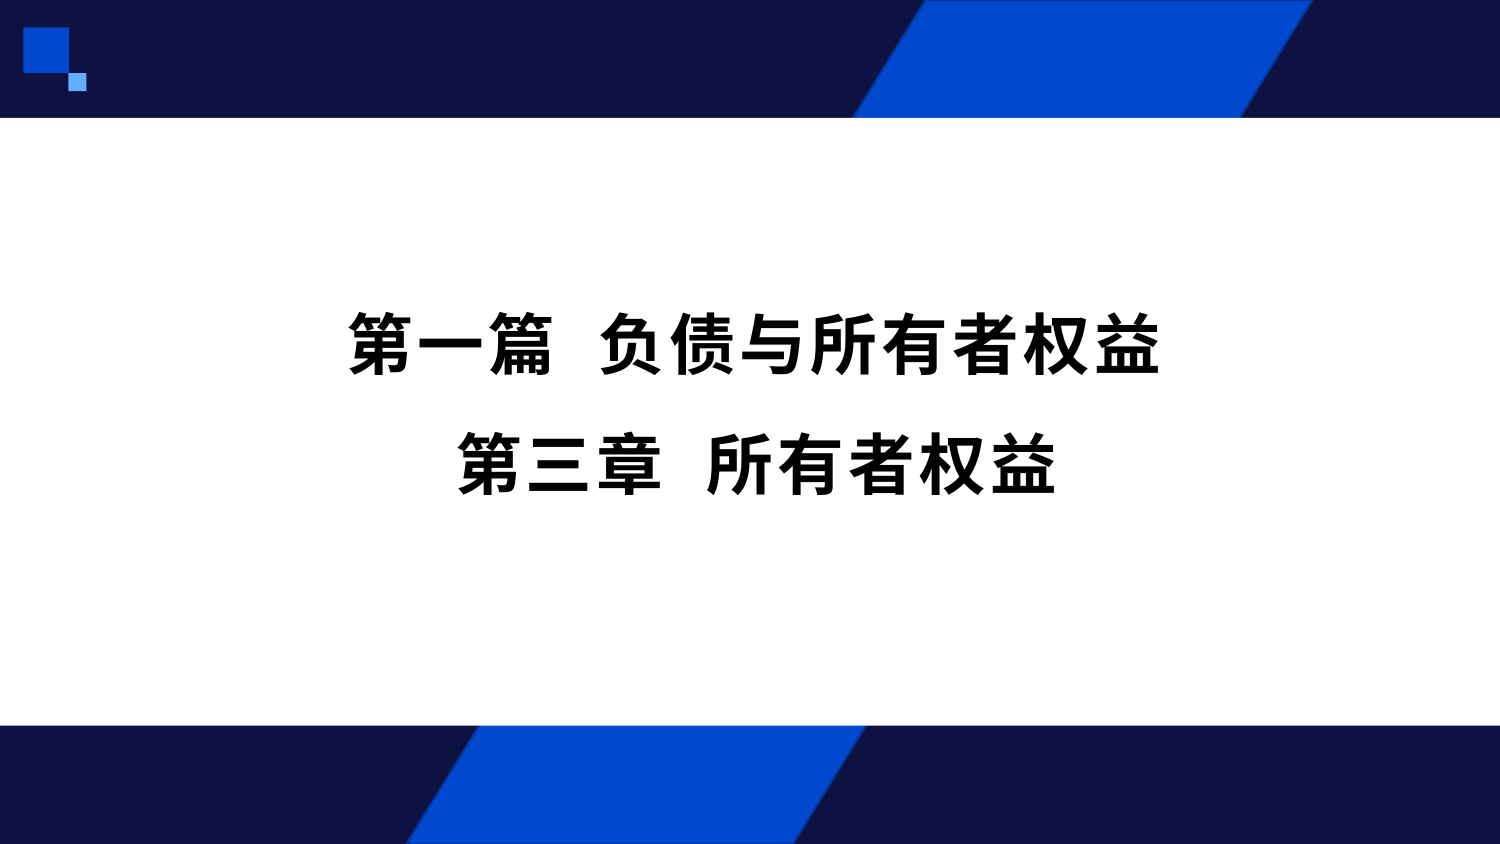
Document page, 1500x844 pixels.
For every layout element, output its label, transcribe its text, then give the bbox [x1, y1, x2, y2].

title 第一篇 负债与所有者权益 第三章 所有者权益 [40, 117, 1468, 509]
